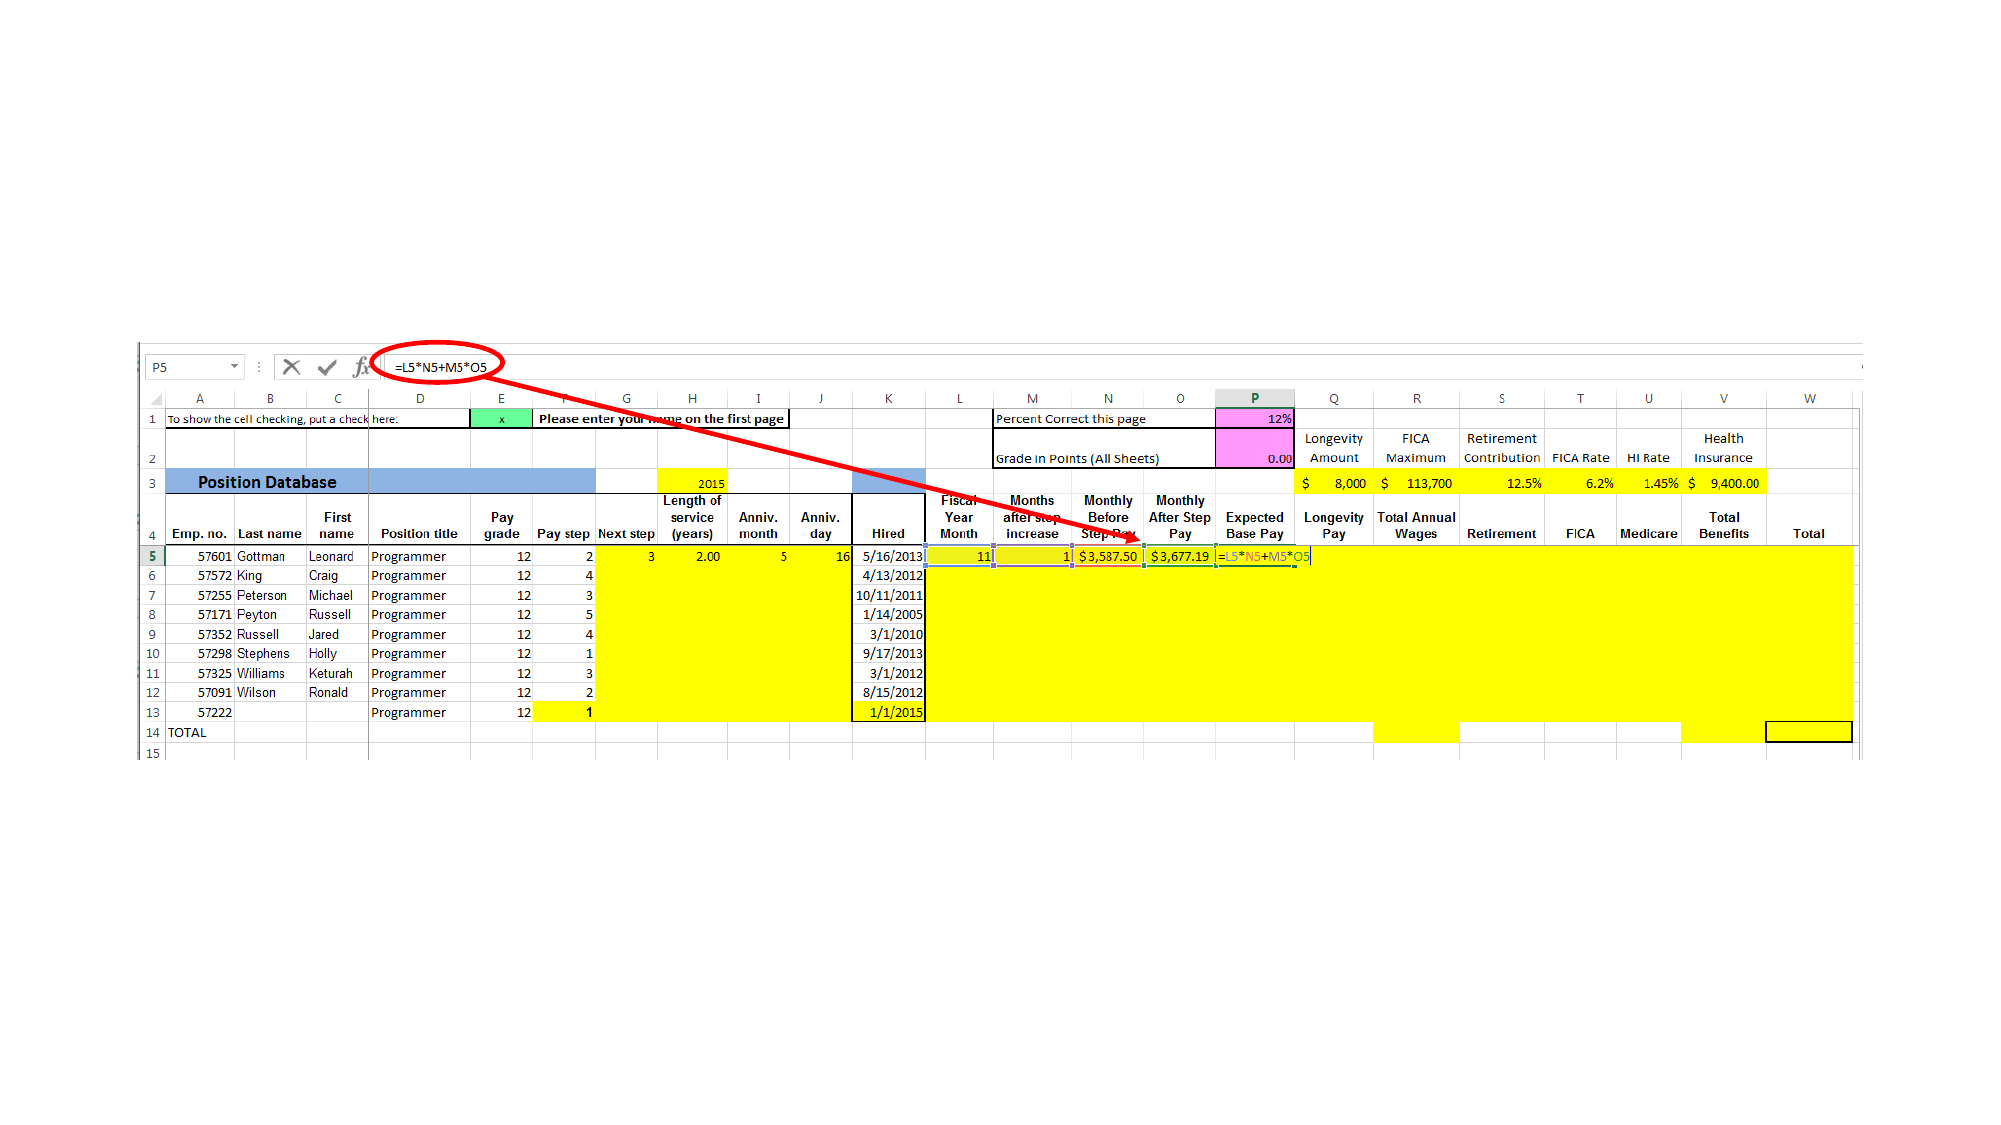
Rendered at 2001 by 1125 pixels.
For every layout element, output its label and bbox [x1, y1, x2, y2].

text_box [483, 376, 1141, 541]
list [137, 342, 1863, 760]
